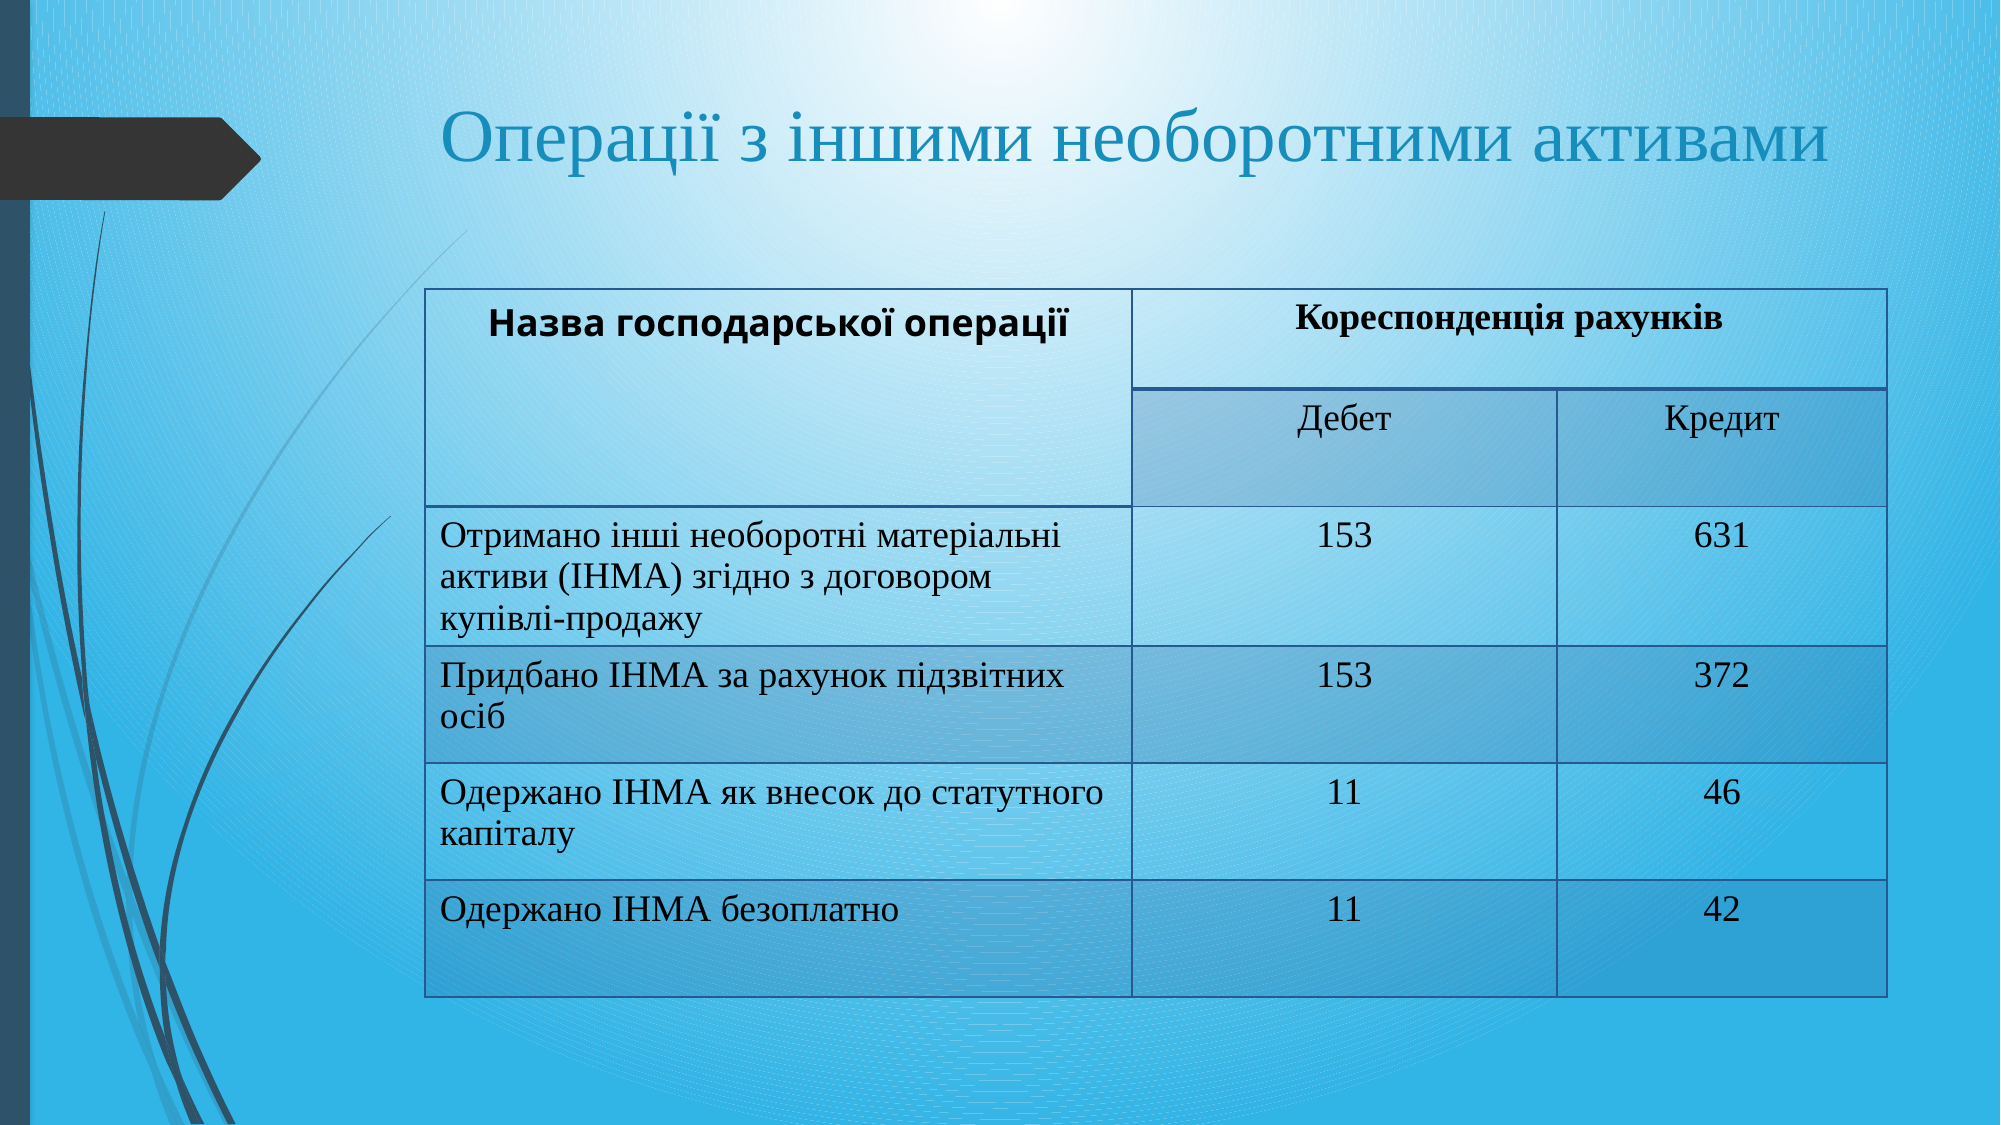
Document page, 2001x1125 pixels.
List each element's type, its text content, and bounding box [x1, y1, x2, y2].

table_cell Отримано інші необоротні матеріальні активи (ІНМА) згідно з договором купівлі-продажу [426, 508, 1131, 645]
table_cell 631 [1558, 507, 1886, 645]
table_cell 42 [1558, 881, 1886, 996]
table_header Кореспонденція рахунків [1133, 290, 1886, 387]
table_cell 153 [1133, 507, 1556, 645]
table_cell Кредит [1558, 391, 1886, 506]
table_cell Придбано ІНМА за рахунок підзвітних осіб [426, 647, 1131, 762]
table_cell Одержано ІНМА безоплатно [426, 881, 1131, 996]
table_header Назва господарської операції [426, 290, 1131, 505]
table_cell 11 [1133, 881, 1556, 996]
table_cell 153 [1133, 647, 1556, 762]
table_cell Дебет [1133, 391, 1556, 506]
table_cell Одержано ІНМА як внесок до статутного капіталу [426, 764, 1131, 879]
table_cell 11 [1133, 764, 1556, 879]
table_cell 46 [1558, 764, 1886, 879]
table_cell 372 [1558, 647, 1886, 762]
title Операції з іншими необоротними активами [425, 78, 1888, 288]
